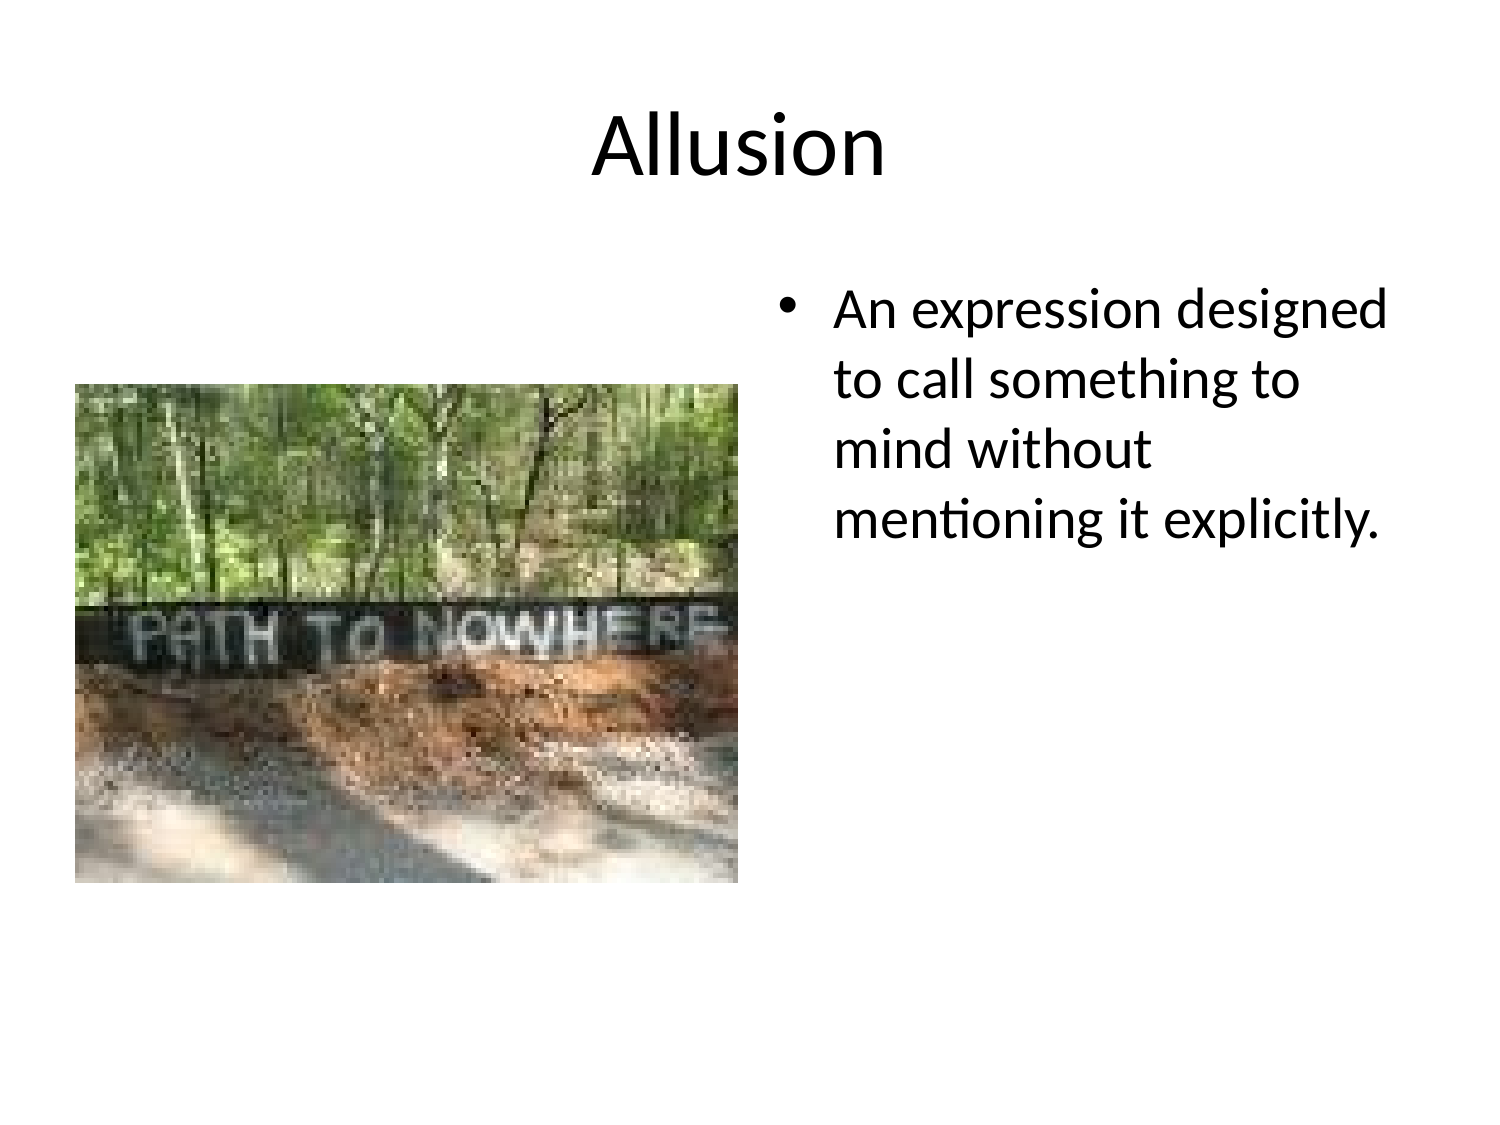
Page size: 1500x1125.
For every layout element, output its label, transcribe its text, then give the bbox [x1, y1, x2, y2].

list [74, 262, 738, 1006]
list An expression designed to call something to mind without mentioning it explicitly. [762, 262, 1425, 1005]
title Allusion [75, 45, 1425, 233]
